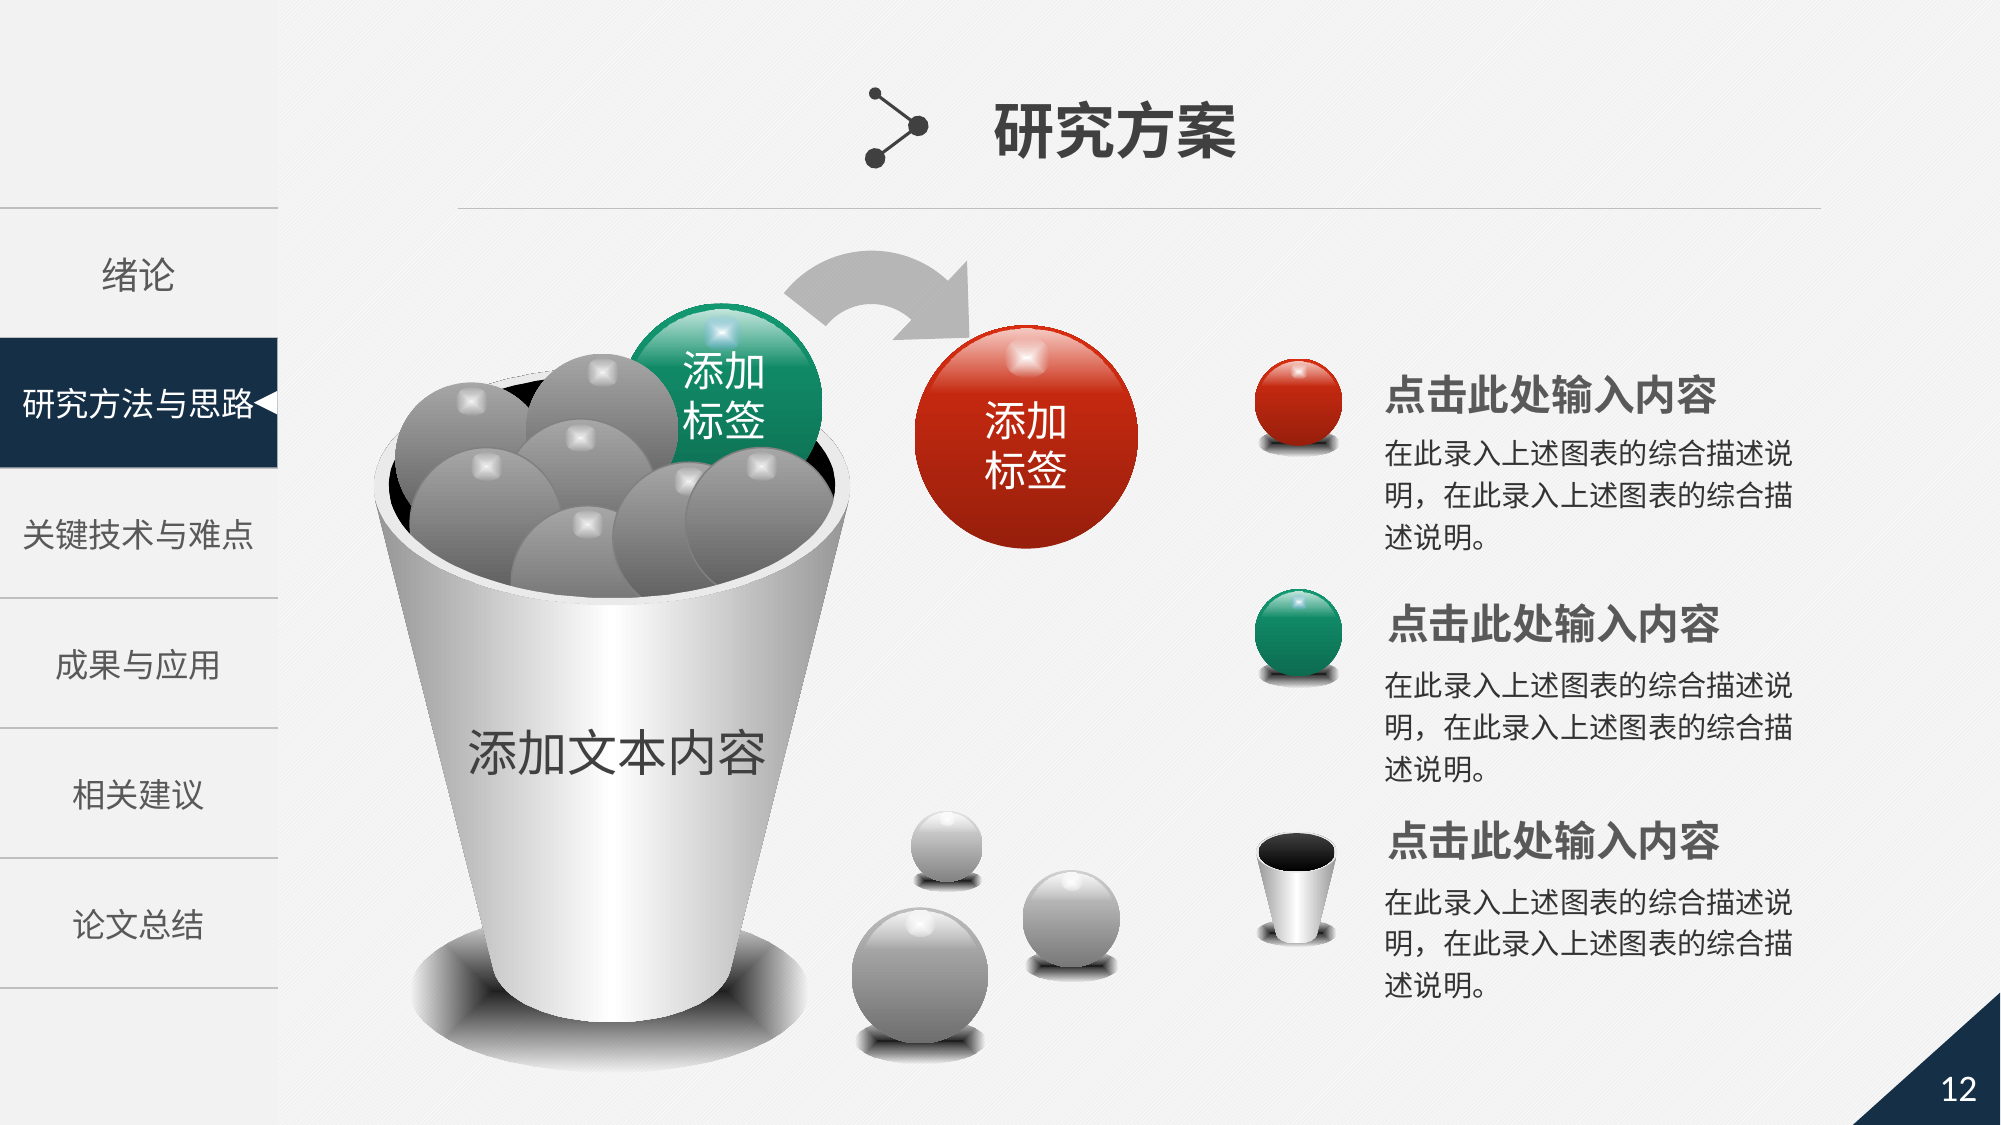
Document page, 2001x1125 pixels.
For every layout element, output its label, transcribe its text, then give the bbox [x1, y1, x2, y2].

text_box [1022, 870, 1120, 982]
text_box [1254, 358, 1343, 457]
text_box 研究方案 [979, 84, 1254, 173]
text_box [851, 907, 988, 1064]
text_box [911, 810, 983, 892]
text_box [875, 93, 919, 159]
text_box 点击此处输入内容 [1365, 359, 1798, 429]
text_box 在此录入上述图表的综合描述说明，在此录入上述图表的综合描述说明。 [1365, 650, 1823, 796]
text_box [783, 250, 970, 341]
text_box 在此录入上述图表的综合描述说明，在此录入上述图表的综合描述说明。 [1365, 867, 1823, 1013]
text_box 点击此处输入内容 [1368, 804, 1800, 867]
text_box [1255, 831, 1338, 947]
text_box 在此录入上述图表的综合描述说明，在此录入上述图表的综合描述说明。 [1365, 418, 1823, 564]
text_box 点击此处输入内容 [1368, 588, 1800, 650]
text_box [1254, 589, 1343, 688]
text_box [373, 303, 851, 1073]
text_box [914, 325, 1138, 549]
